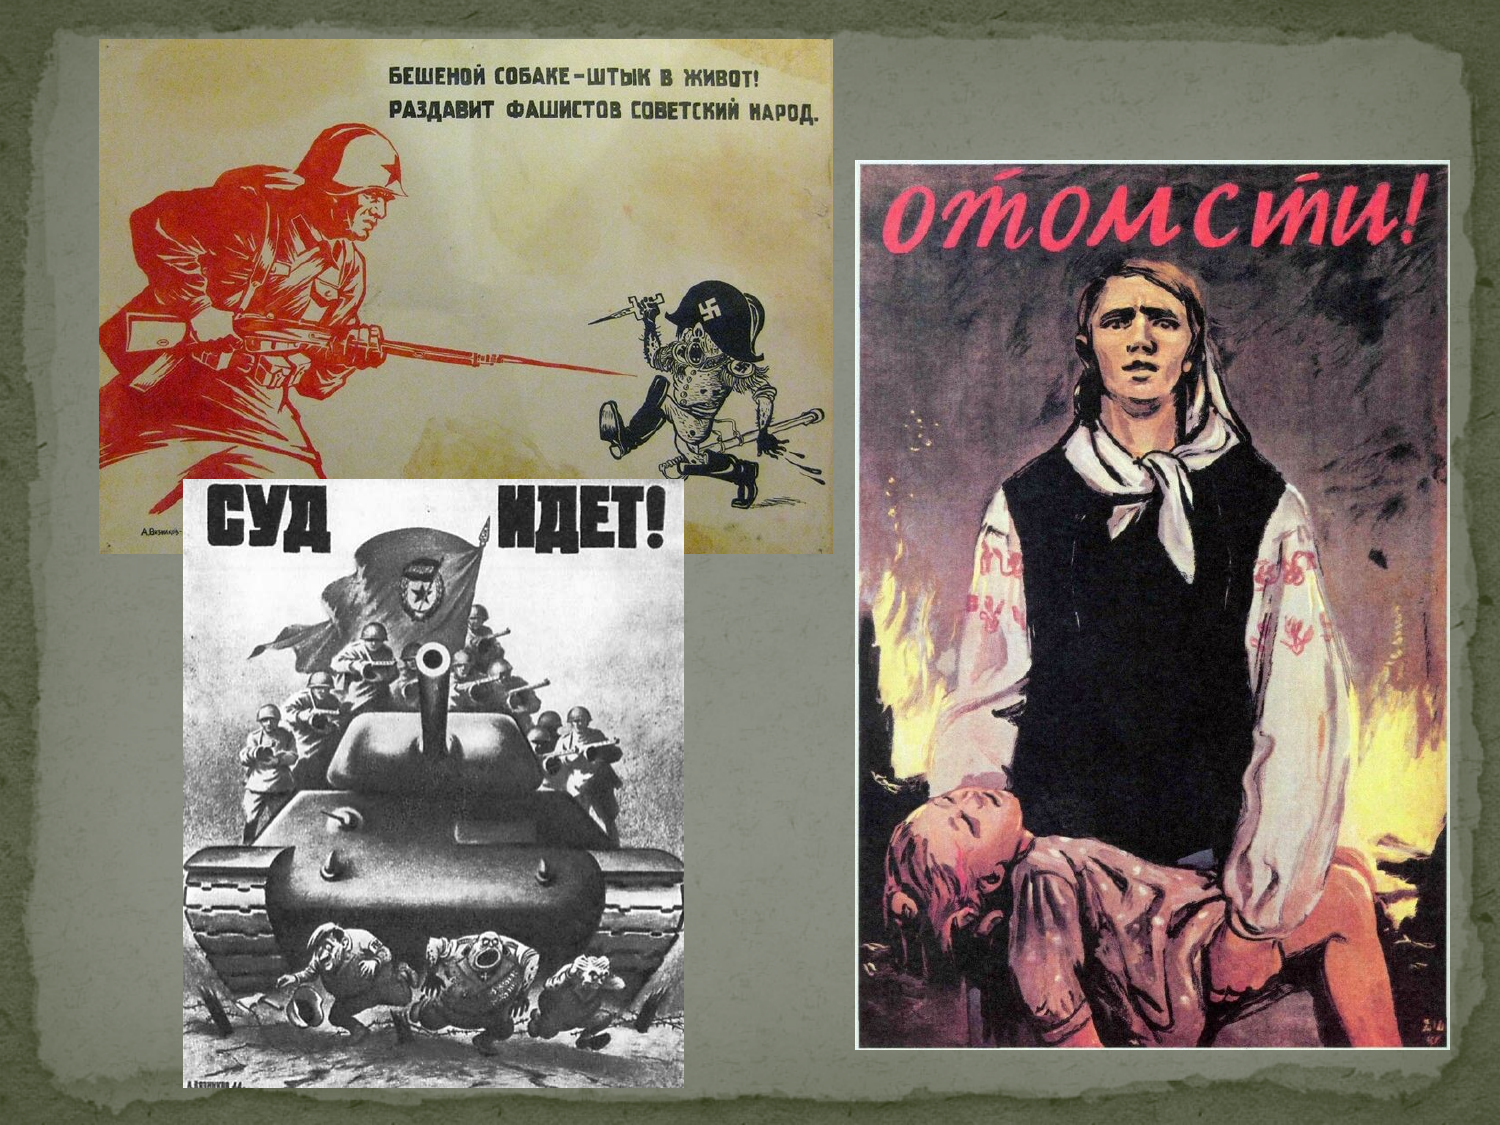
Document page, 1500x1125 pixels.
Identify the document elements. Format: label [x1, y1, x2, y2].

picture [183, 481, 684, 1088]
picture [855, 160, 1450, 1050]
list [102, 42, 832, 553]
